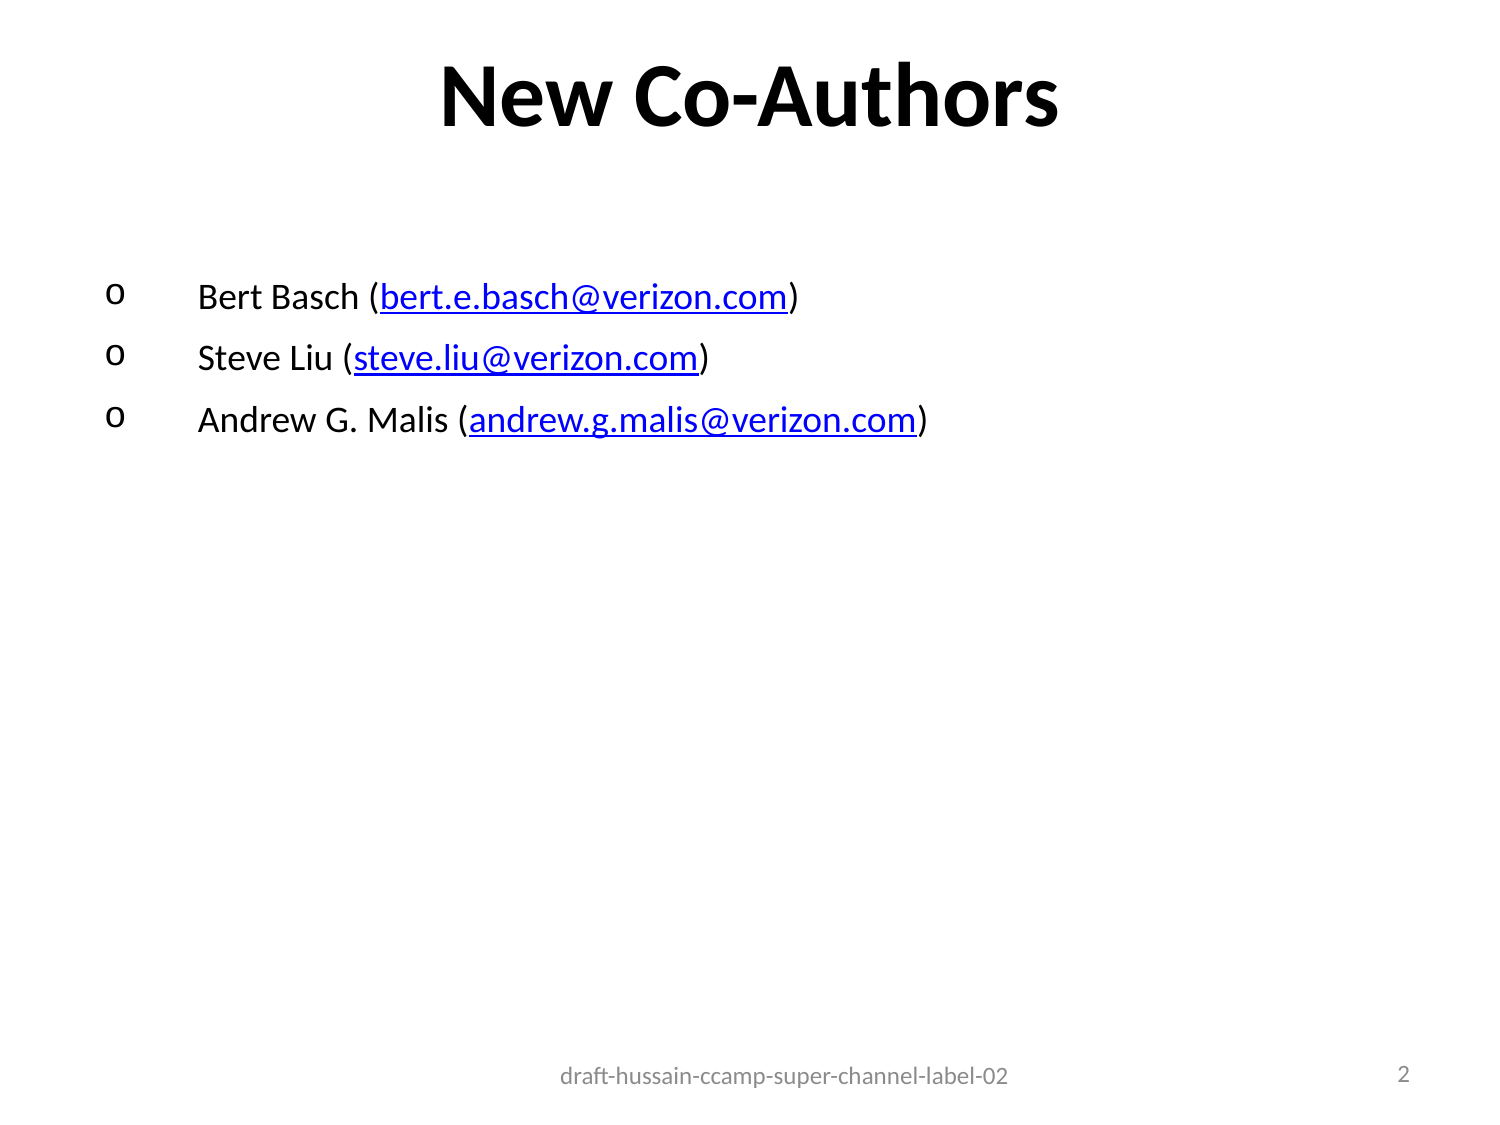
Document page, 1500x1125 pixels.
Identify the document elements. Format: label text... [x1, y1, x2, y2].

list Bert Basch (bert.e.basch@verizon.com) Steve Liu (steve.liu@verizon.com) Andrew G. Malis (andrew.g.malis@verizon.com) [23, 255, 1495, 563]
slide_number 2 [1074, 1042, 1425, 1103]
footer draft-hussain-ccamp-super-channel-label-02 [512, 1042, 1058, 1106]
title New Co-Authors [75, 0, 1425, 183]
